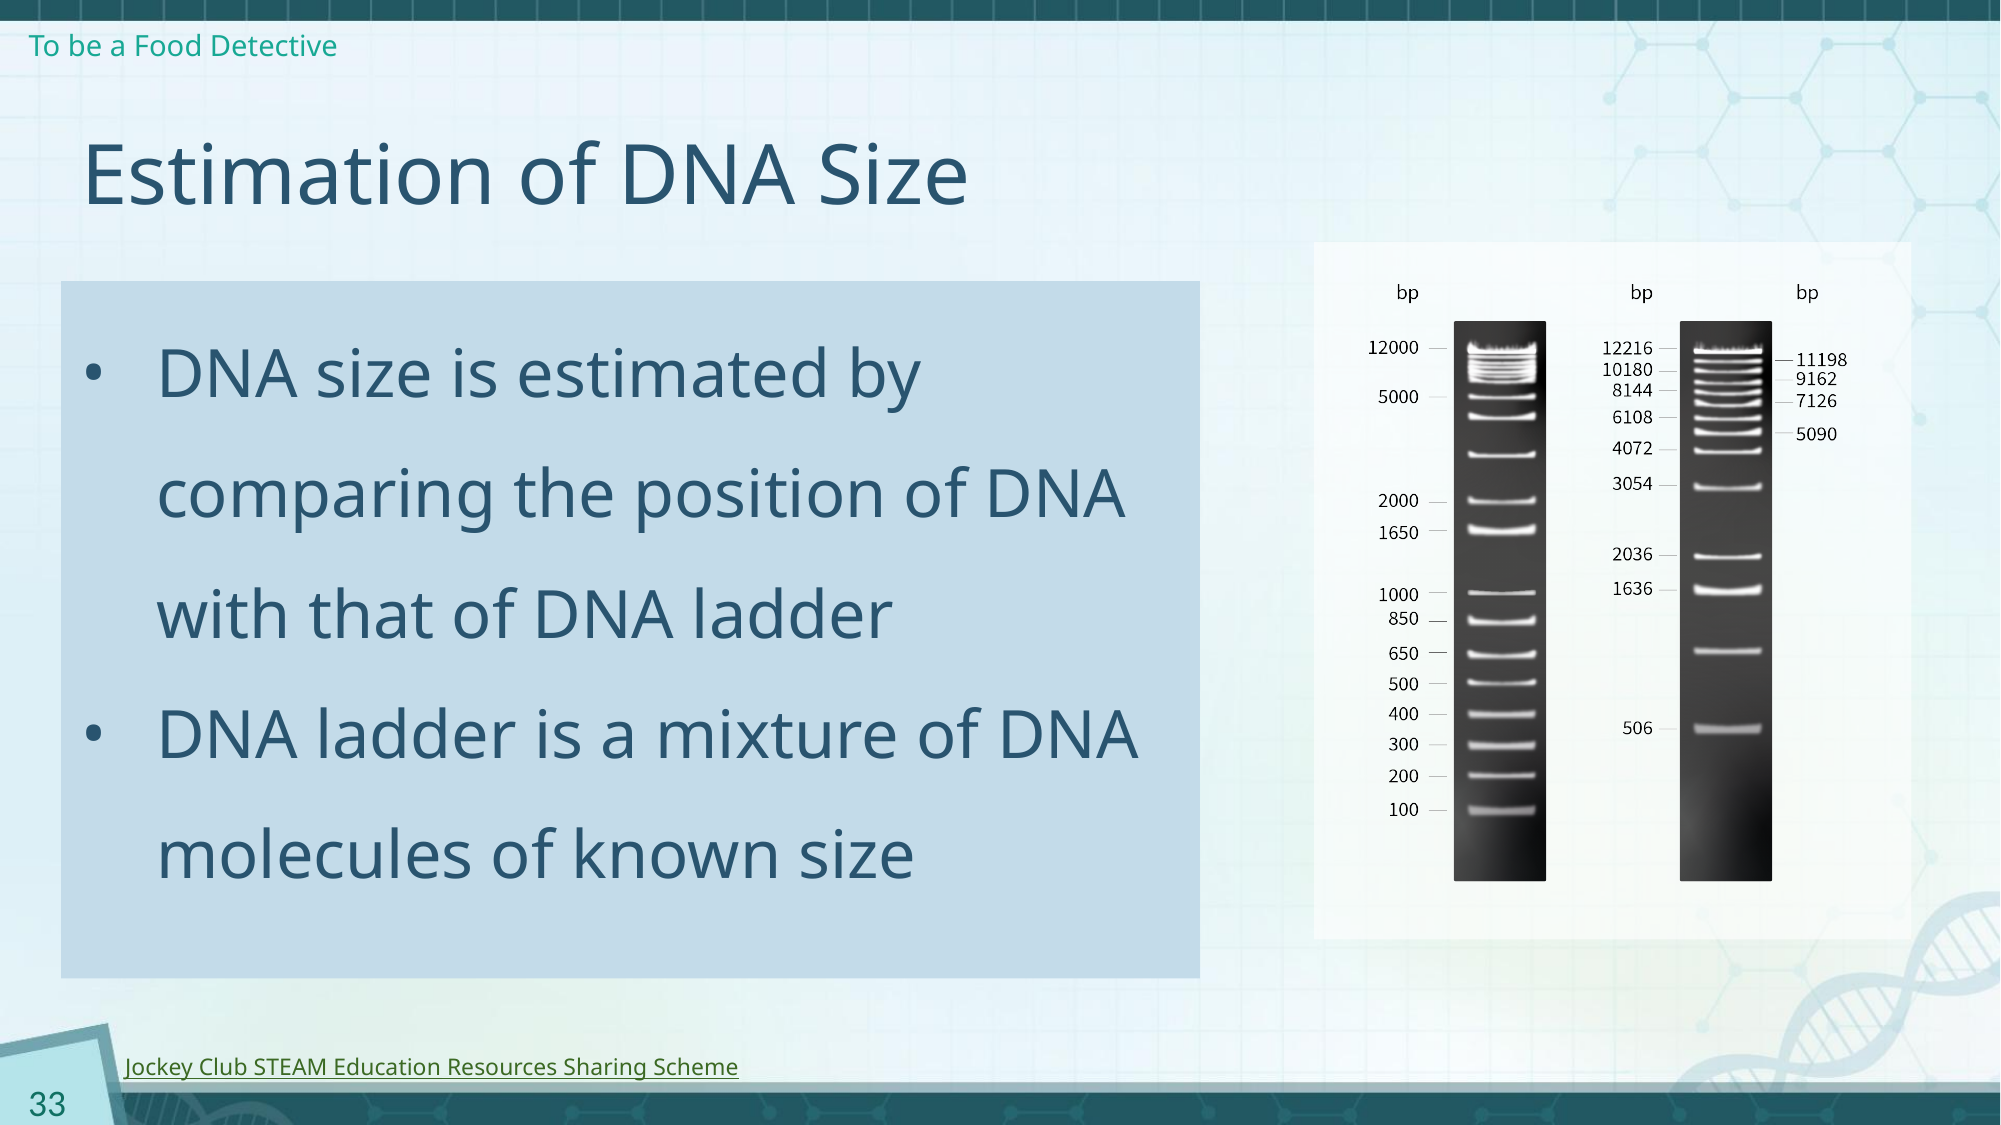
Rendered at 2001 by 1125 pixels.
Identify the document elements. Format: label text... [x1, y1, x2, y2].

title Estimation of DNA Size [61, 63, 1571, 279]
picture [0, 0, 2001, 1125]
slide_number 33 [0, 1071, 96, 1125]
list DNA size is estimated by comparing the position of DNA with that of DNA ladder DNA ladder is a mixture of DNA molecules of known size [61, 281, 1200, 979]
text_box [1314, 242, 1912, 940]
